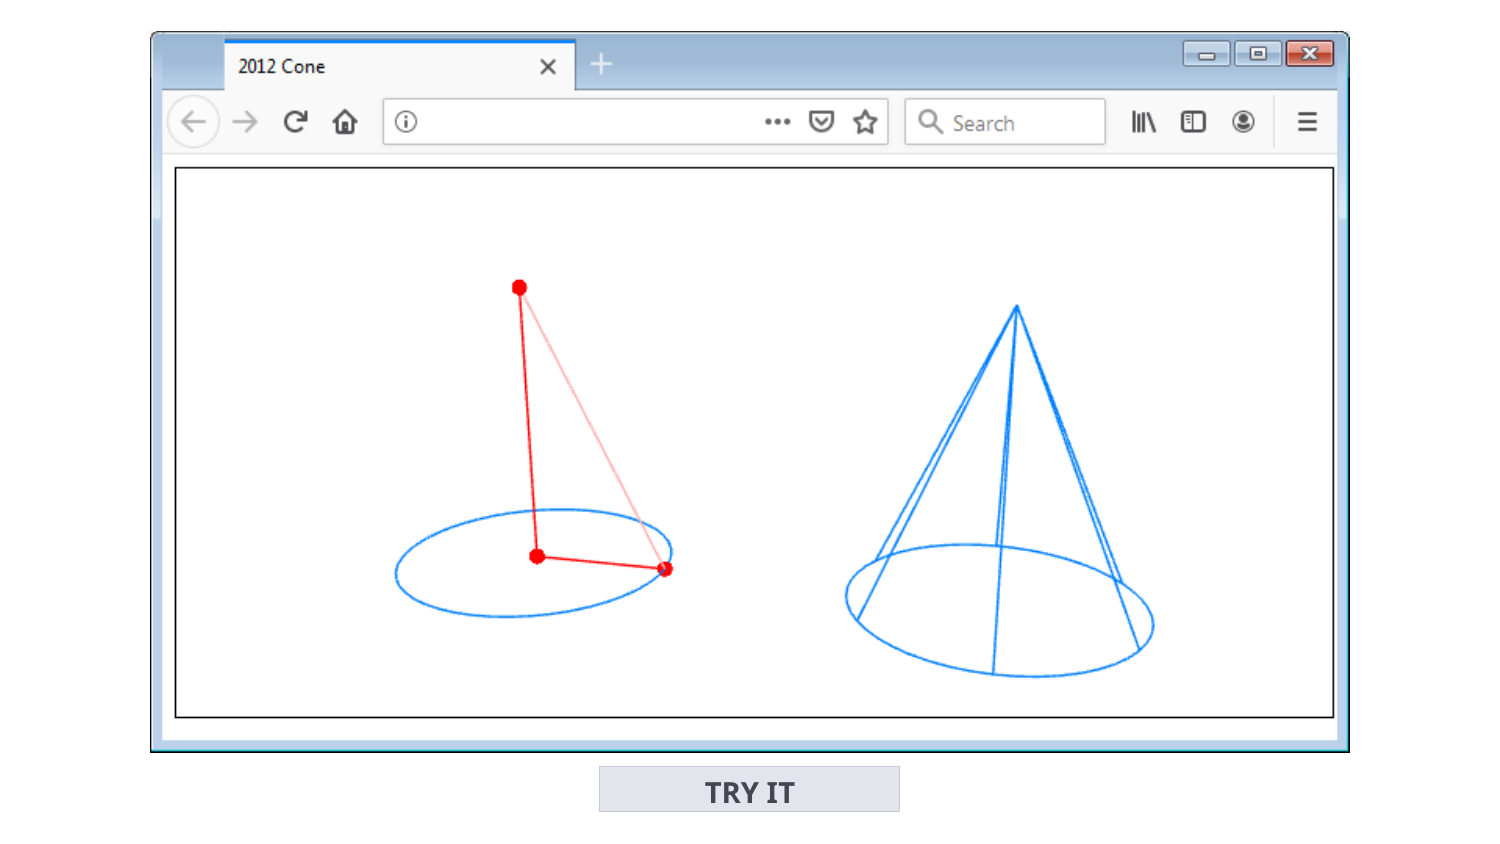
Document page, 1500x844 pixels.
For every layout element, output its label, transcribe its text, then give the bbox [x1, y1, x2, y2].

picture [149, 31, 1351, 753]
text_box TRY IT [599, 766, 900, 812]
